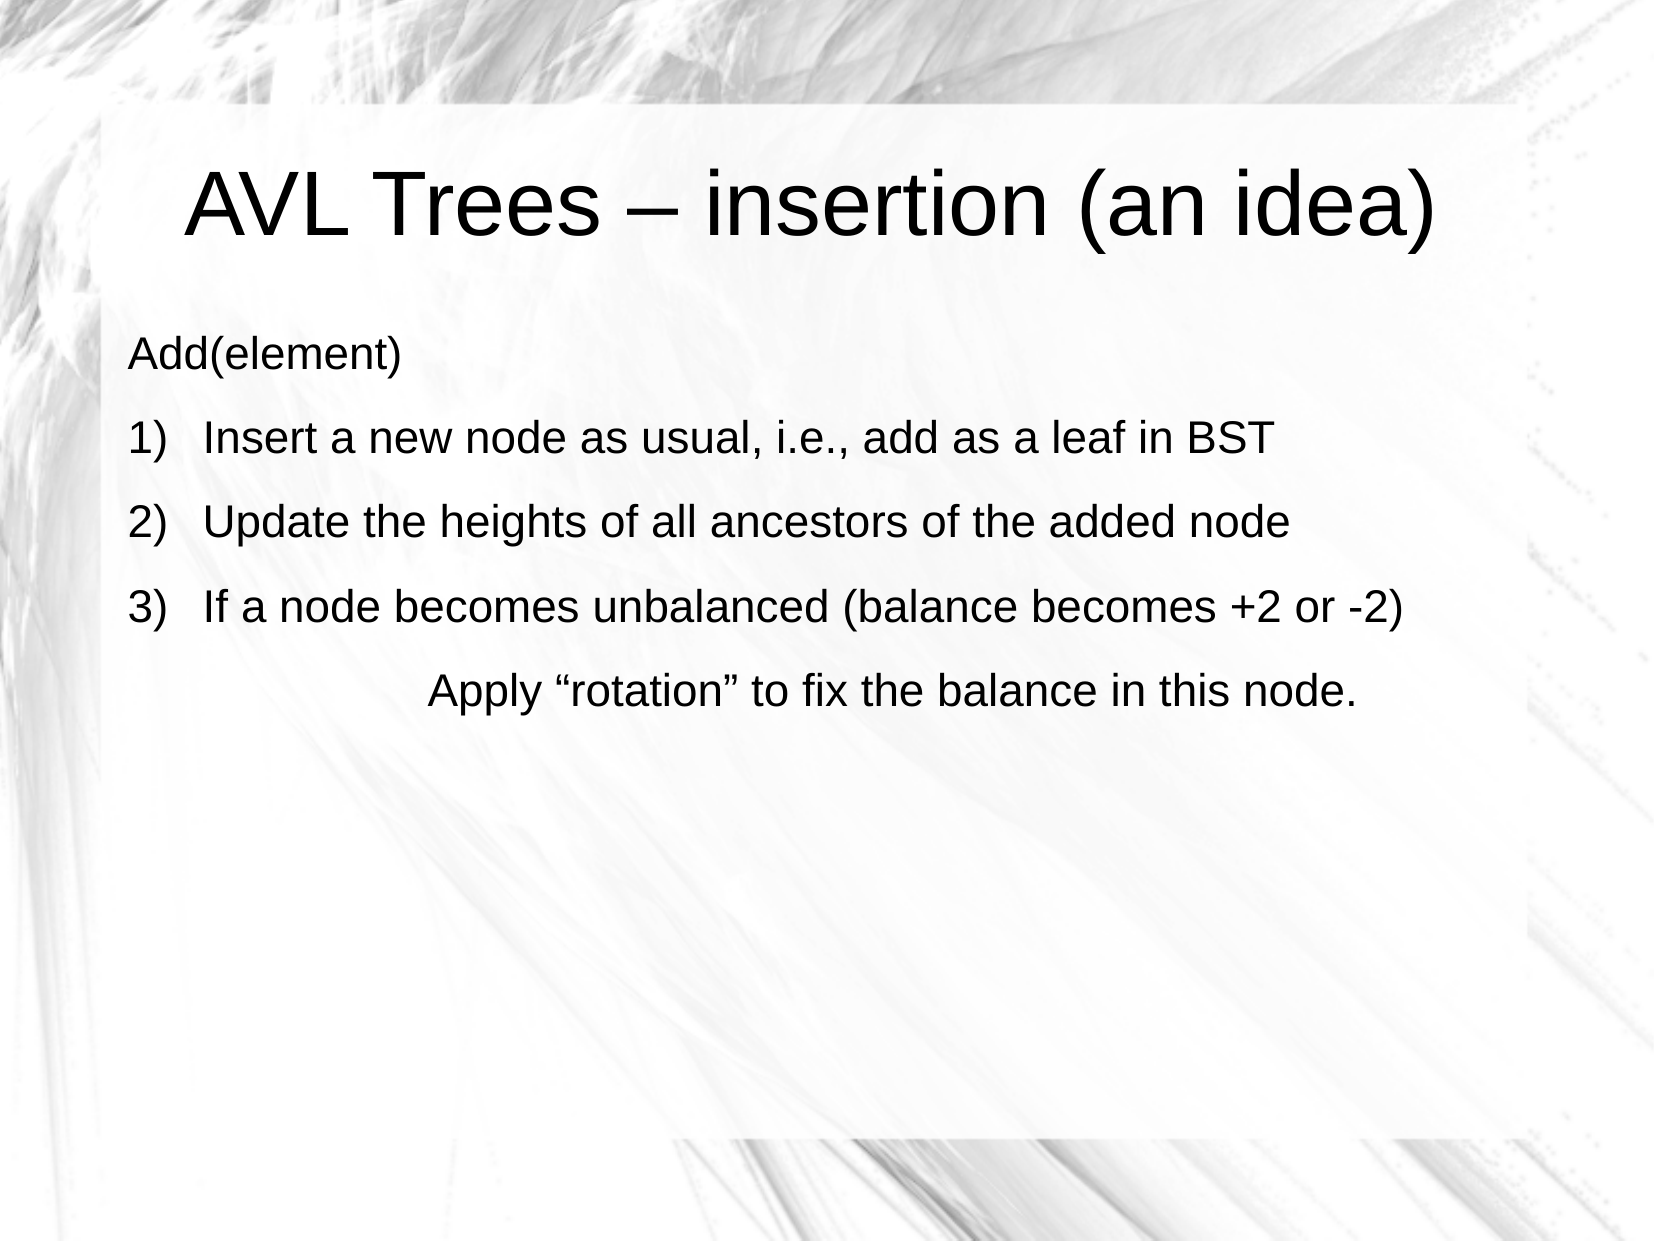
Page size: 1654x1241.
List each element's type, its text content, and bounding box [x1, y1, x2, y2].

title AVL Trees – insertion (an idea) [118, 93, 1506, 299]
picture [0, 0, 1654, 1241]
list Add(element) Insert a new node as usual, i.e., add as a leaf in BST Update the heights of all ancestors of the added node If a node becomes unbalanced (balance becomes +2 or -2) Apply “rotation” to fix the balance in this node. [118, 319, 1571, 1109]
